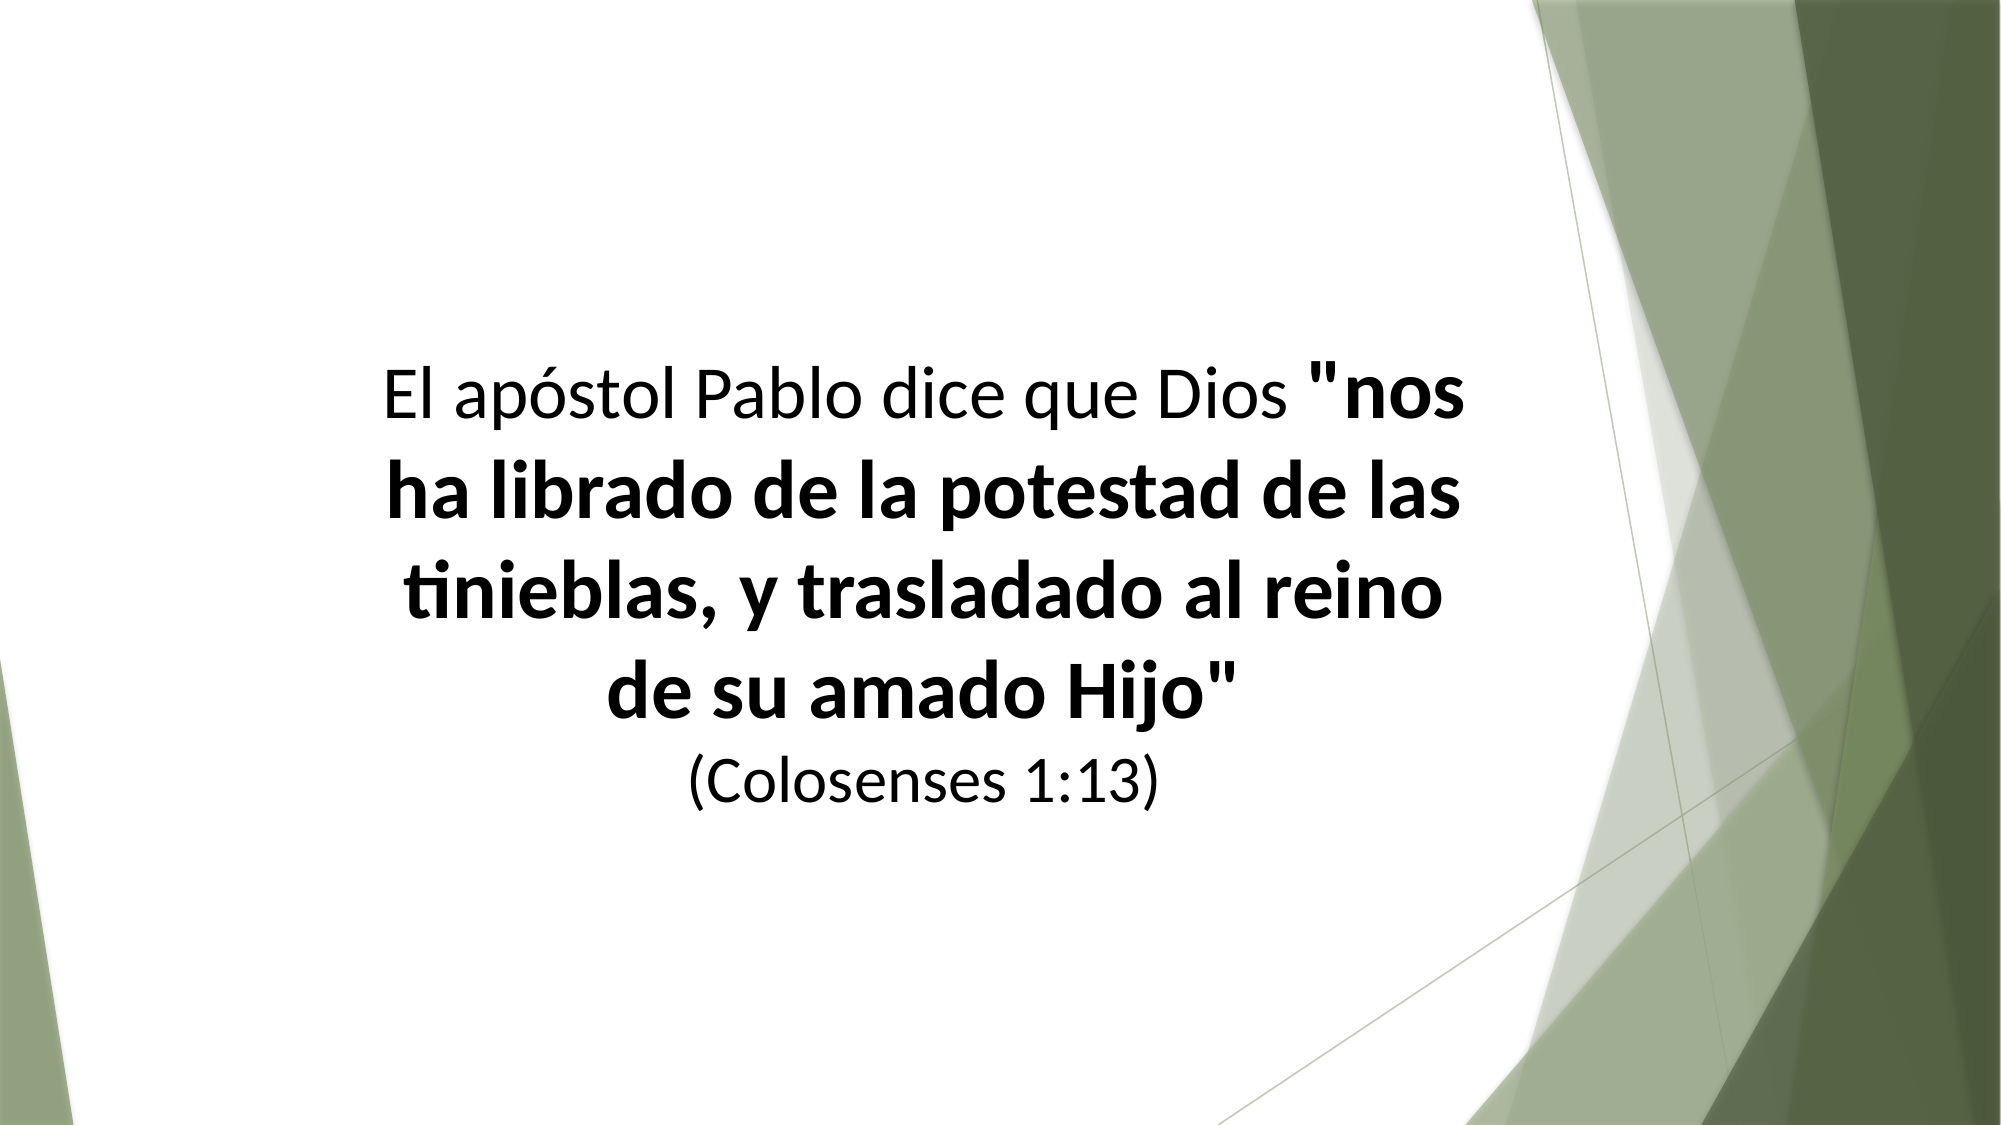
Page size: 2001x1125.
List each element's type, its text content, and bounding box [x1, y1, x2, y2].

text_box El apóstol Pablo dice que Dios "nos ha librado de la potestad de las tinieblas, y trasladado al reino de su amado Hijo" (Colosenses 1:13) [354, 328, 1494, 823]
